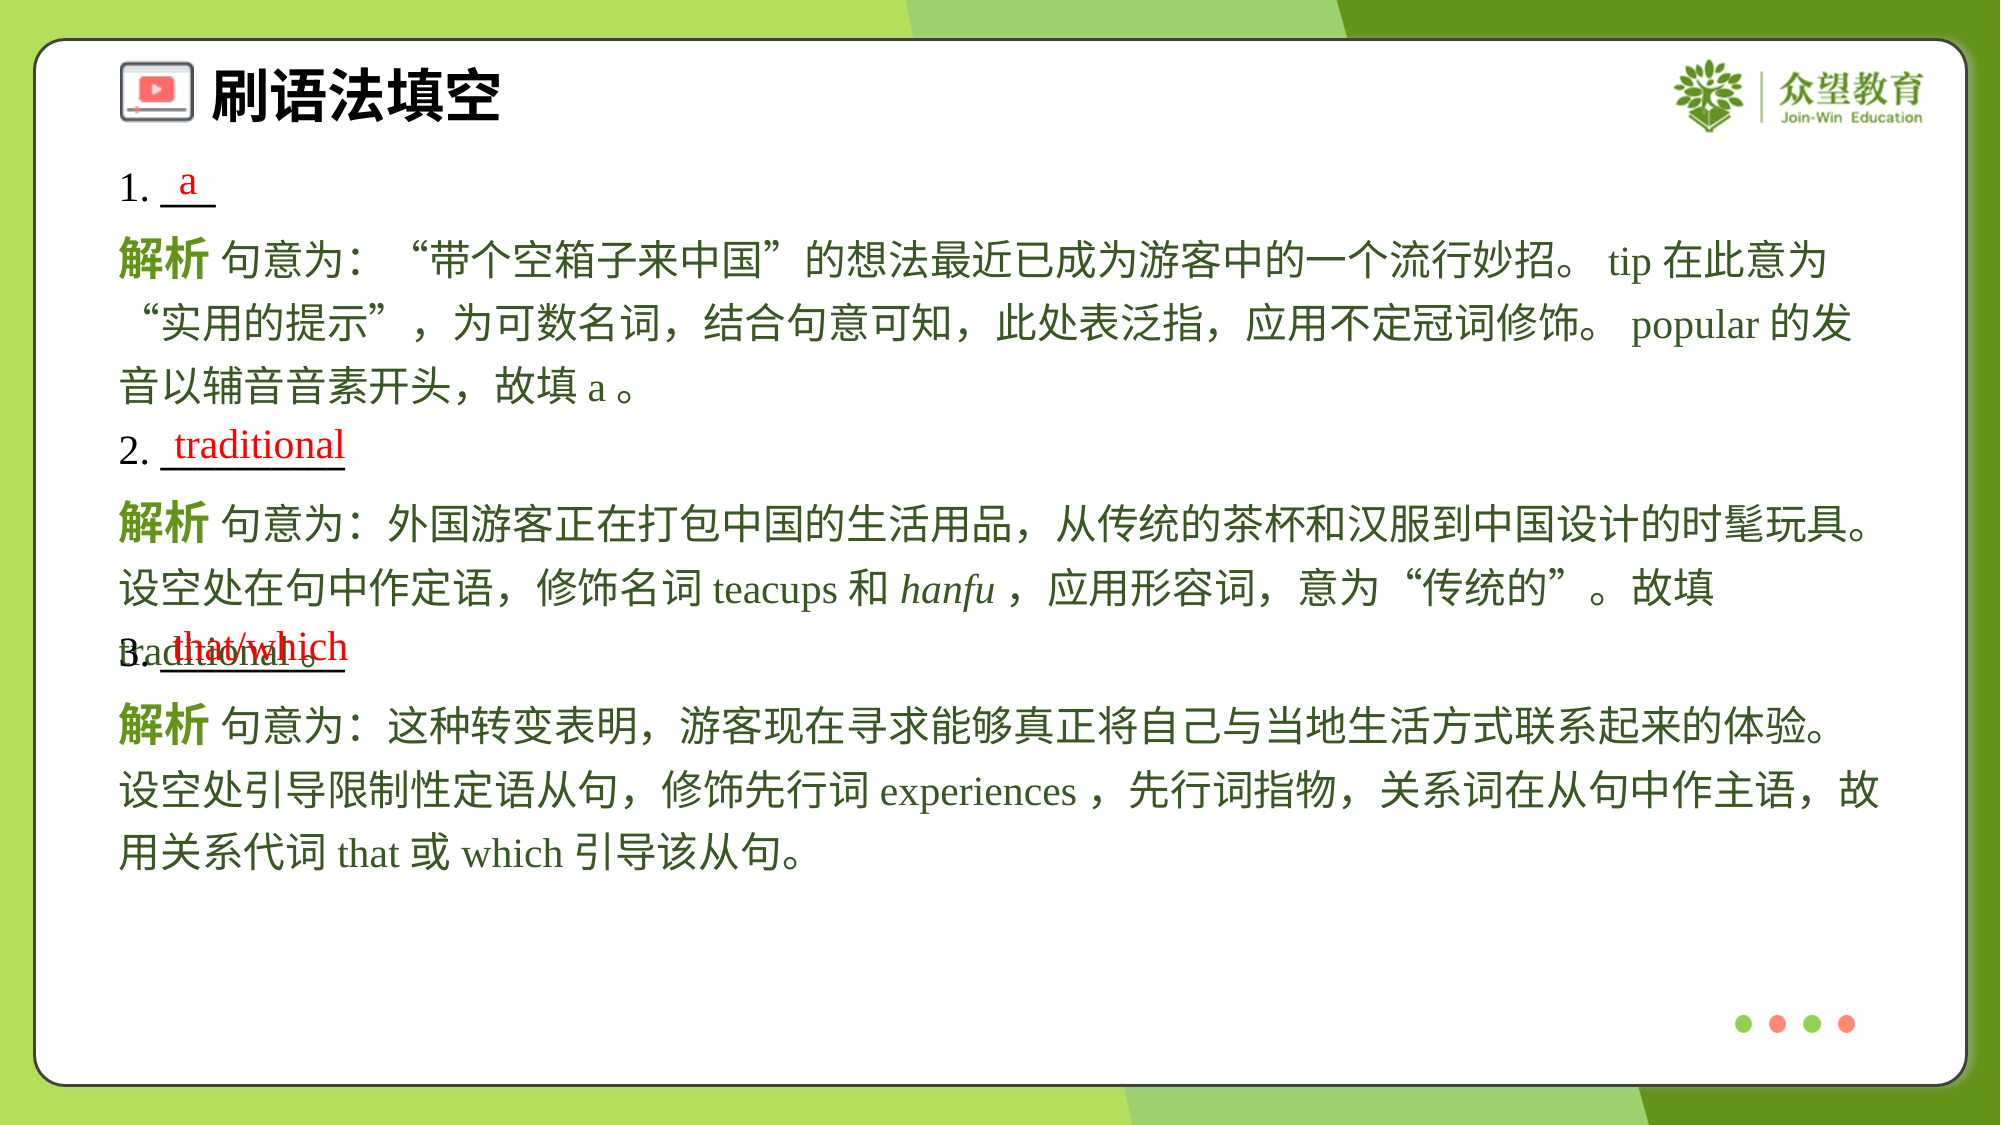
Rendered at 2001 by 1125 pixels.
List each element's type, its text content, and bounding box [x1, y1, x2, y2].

picture [0, 0, 2000, 1125]
text_box 1. ___ [118, 146, 1883, 204]
text_box 解析 句意为：“带个空箱子来中国”的想法最近已成为游客中的一个流行妙招。tip在此意为“实用的提示”，为可数名词，结合句意可知，此处表泛指，应用不定冠词修饰。popular的发音以辅音音素开头，故填a。 [118, 215, 1883, 405]
text_box traditional [170, 404, 350, 463]
text_box a [174, 140, 202, 199]
text_box that/which [167, 606, 353, 665]
text_box 解析 句意为：这种转变表明，游客现在寻求能够真正将自己与当地生活方式联系起来的体验。设空处引导限制性定语从句，修饰先行词experiences，先行词指物，关系词在从句中作主语，故用关系代词that或which引导该从句。 [118, 682, 1883, 872]
text_box 解析 句意为：外国游客正在打包中国的生活用品，从传统的茶杯和汉服到中国设计的时髦玩具。设空处在句中作定语，修饰名词teacups和hanfu，应用形容词，意为“传统的”。故填traditional。 [118, 480, 1883, 607]
text_box 2. __________ [118, 410, 1883, 468]
text_box 3. __________ [118, 612, 1883, 670]
